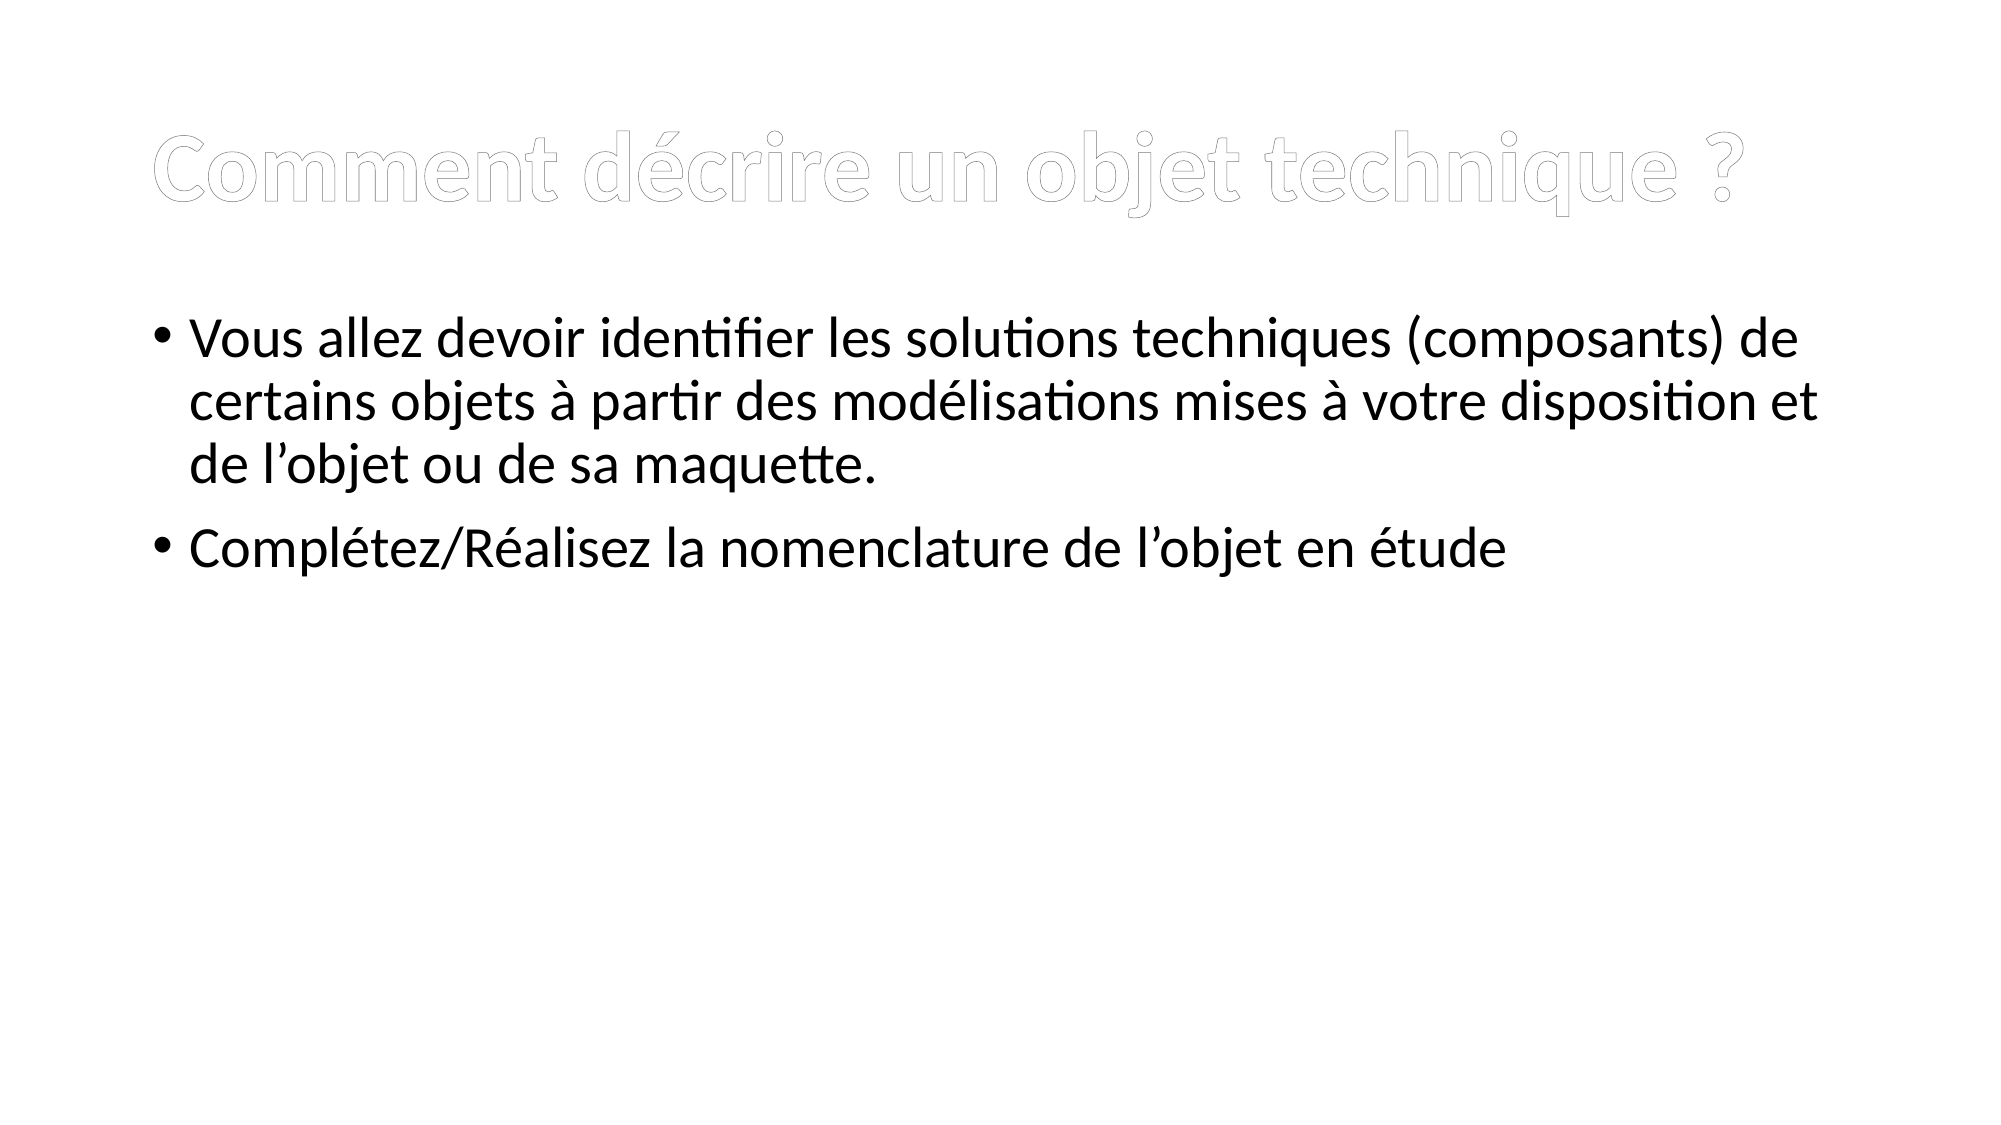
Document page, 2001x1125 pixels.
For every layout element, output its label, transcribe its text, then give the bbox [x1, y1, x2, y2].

title Comment décrire un objet technique ? [137, 67, 1934, 271]
list Vous allez devoir identifier les solutions techniques (composants) de certains objets à partir des modélisations mises à votre disposition et de l’objet ou de sa maquette. Complétez/Réalisez la nomenclature de l’objet en étude [137, 299, 1863, 1014]
